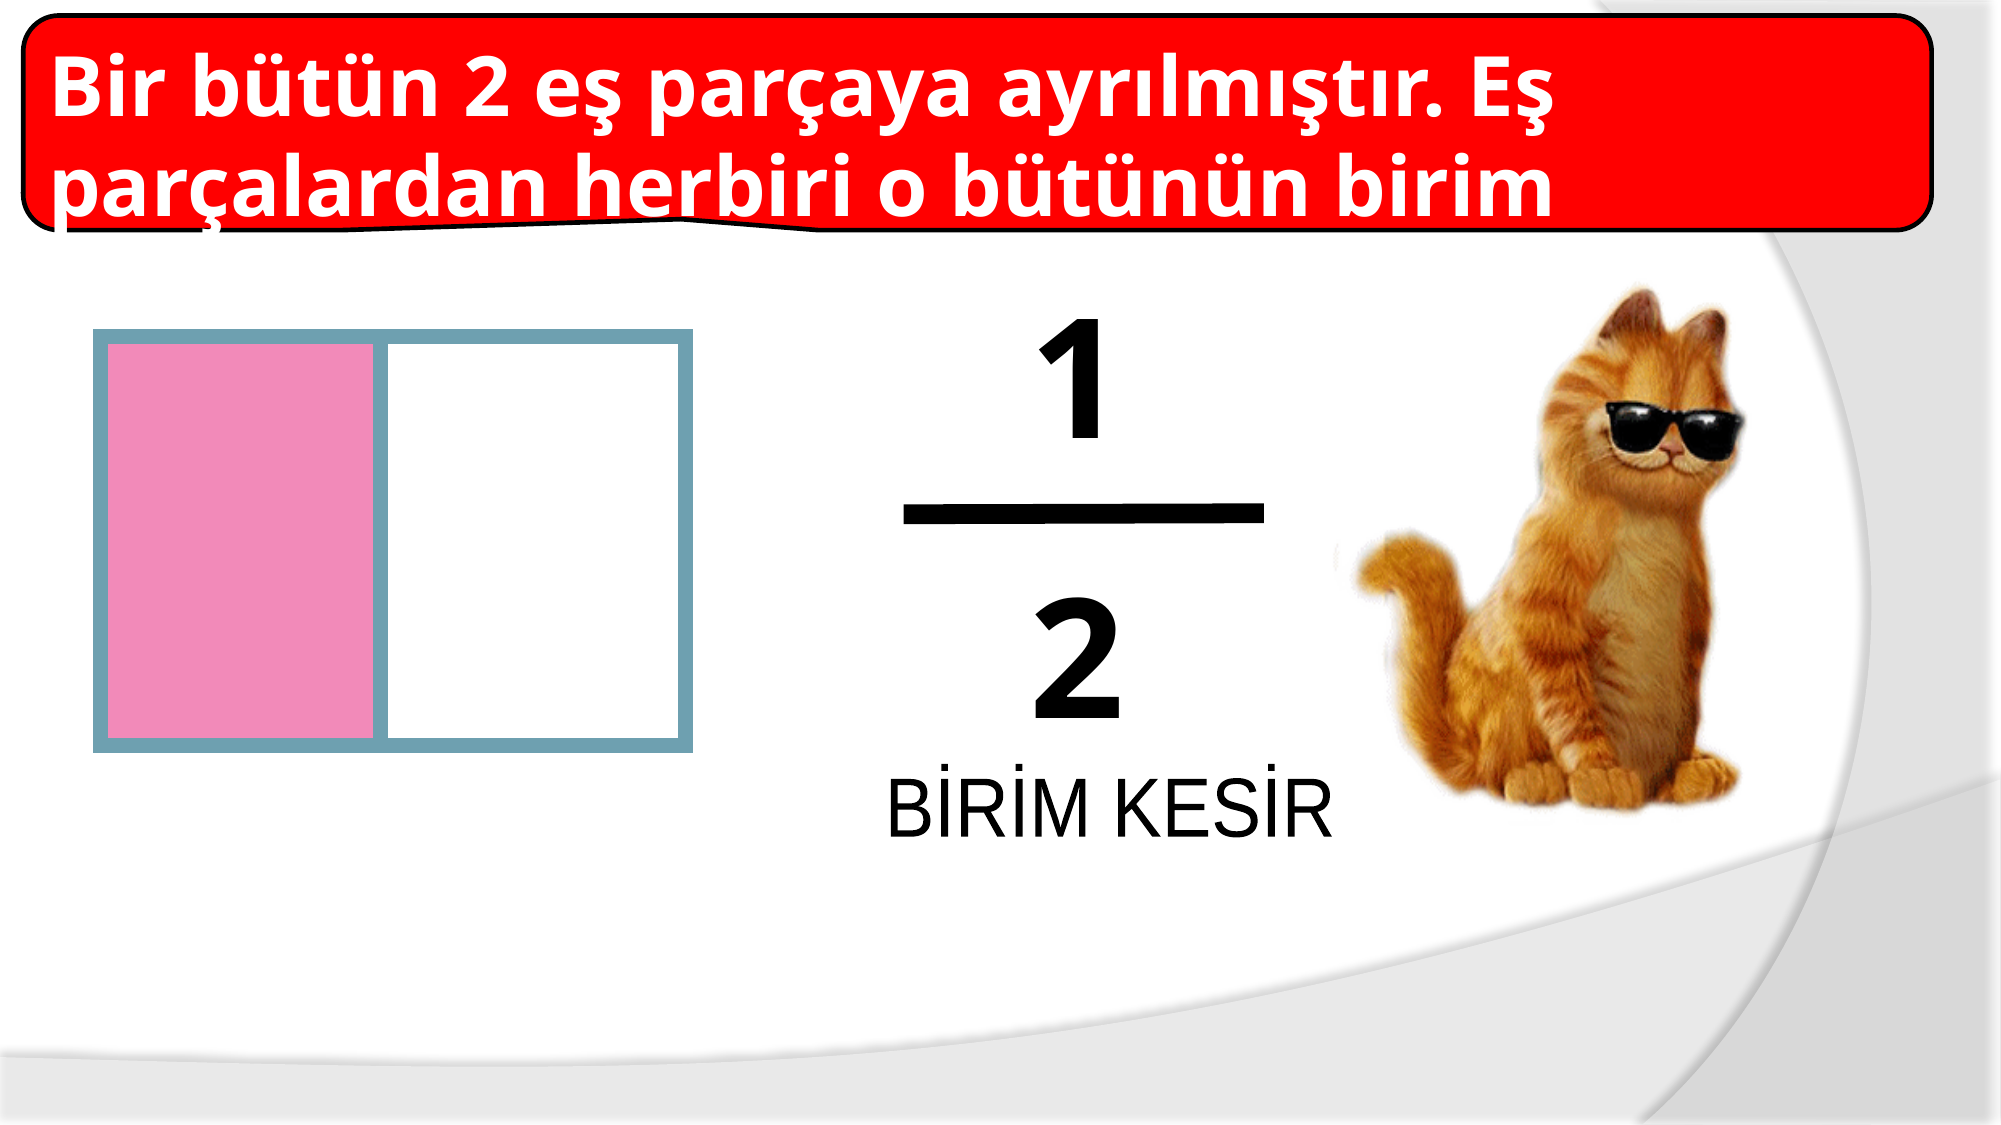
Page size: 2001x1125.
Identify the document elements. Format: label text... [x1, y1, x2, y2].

text_box 2 [977, 544, 1178, 759]
text_box [380, 336, 686, 746]
text_box Bir bütün 2 eş parçaya ayrılmıştır. Eş parçalardan herbiri o bütünün birim kesridir. [23, 15, 1932, 231]
picture [1331, 261, 1761, 827]
text_box [100, 336, 380, 746]
text_box 1 [977, 264, 1178, 480]
